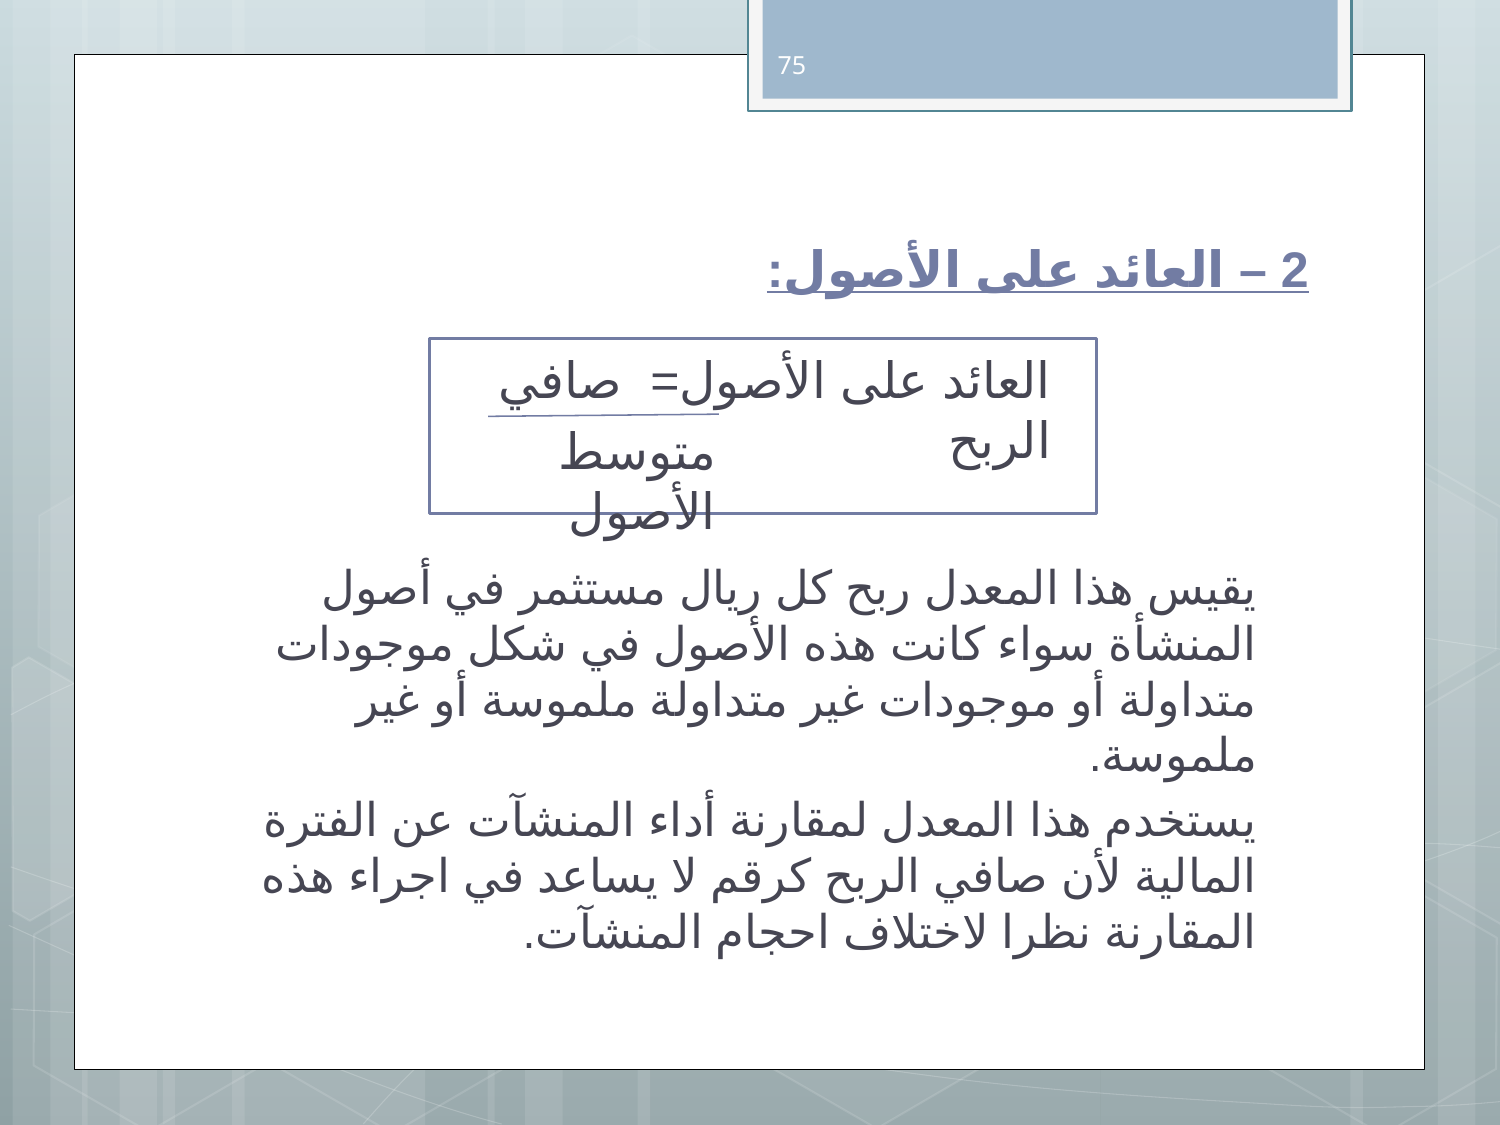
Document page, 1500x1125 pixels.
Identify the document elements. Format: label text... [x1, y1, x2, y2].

title 2 – العائد على الأصول: [171, 218, 1324, 306]
slide_number 75 [762, 36, 982, 97]
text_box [428, 337, 1097, 514]
list يقيس هذا المعدل ربح كل ريال مستثمر في أصول المنشأة سواء كانت هذه الأصول في شكل موجودات متداولة أو موجودات غير متداولة ملموسة أو غير ملموسة. يستخدم هذا المعدل لمقارنة أداء المنشآت عن الفترة المالية لأن صافي الربح كرقم لا يساعد في اجراء هذه المقارنة نظرا لاختلاف احجام المنشآت. [171, 550, 1283, 969]
